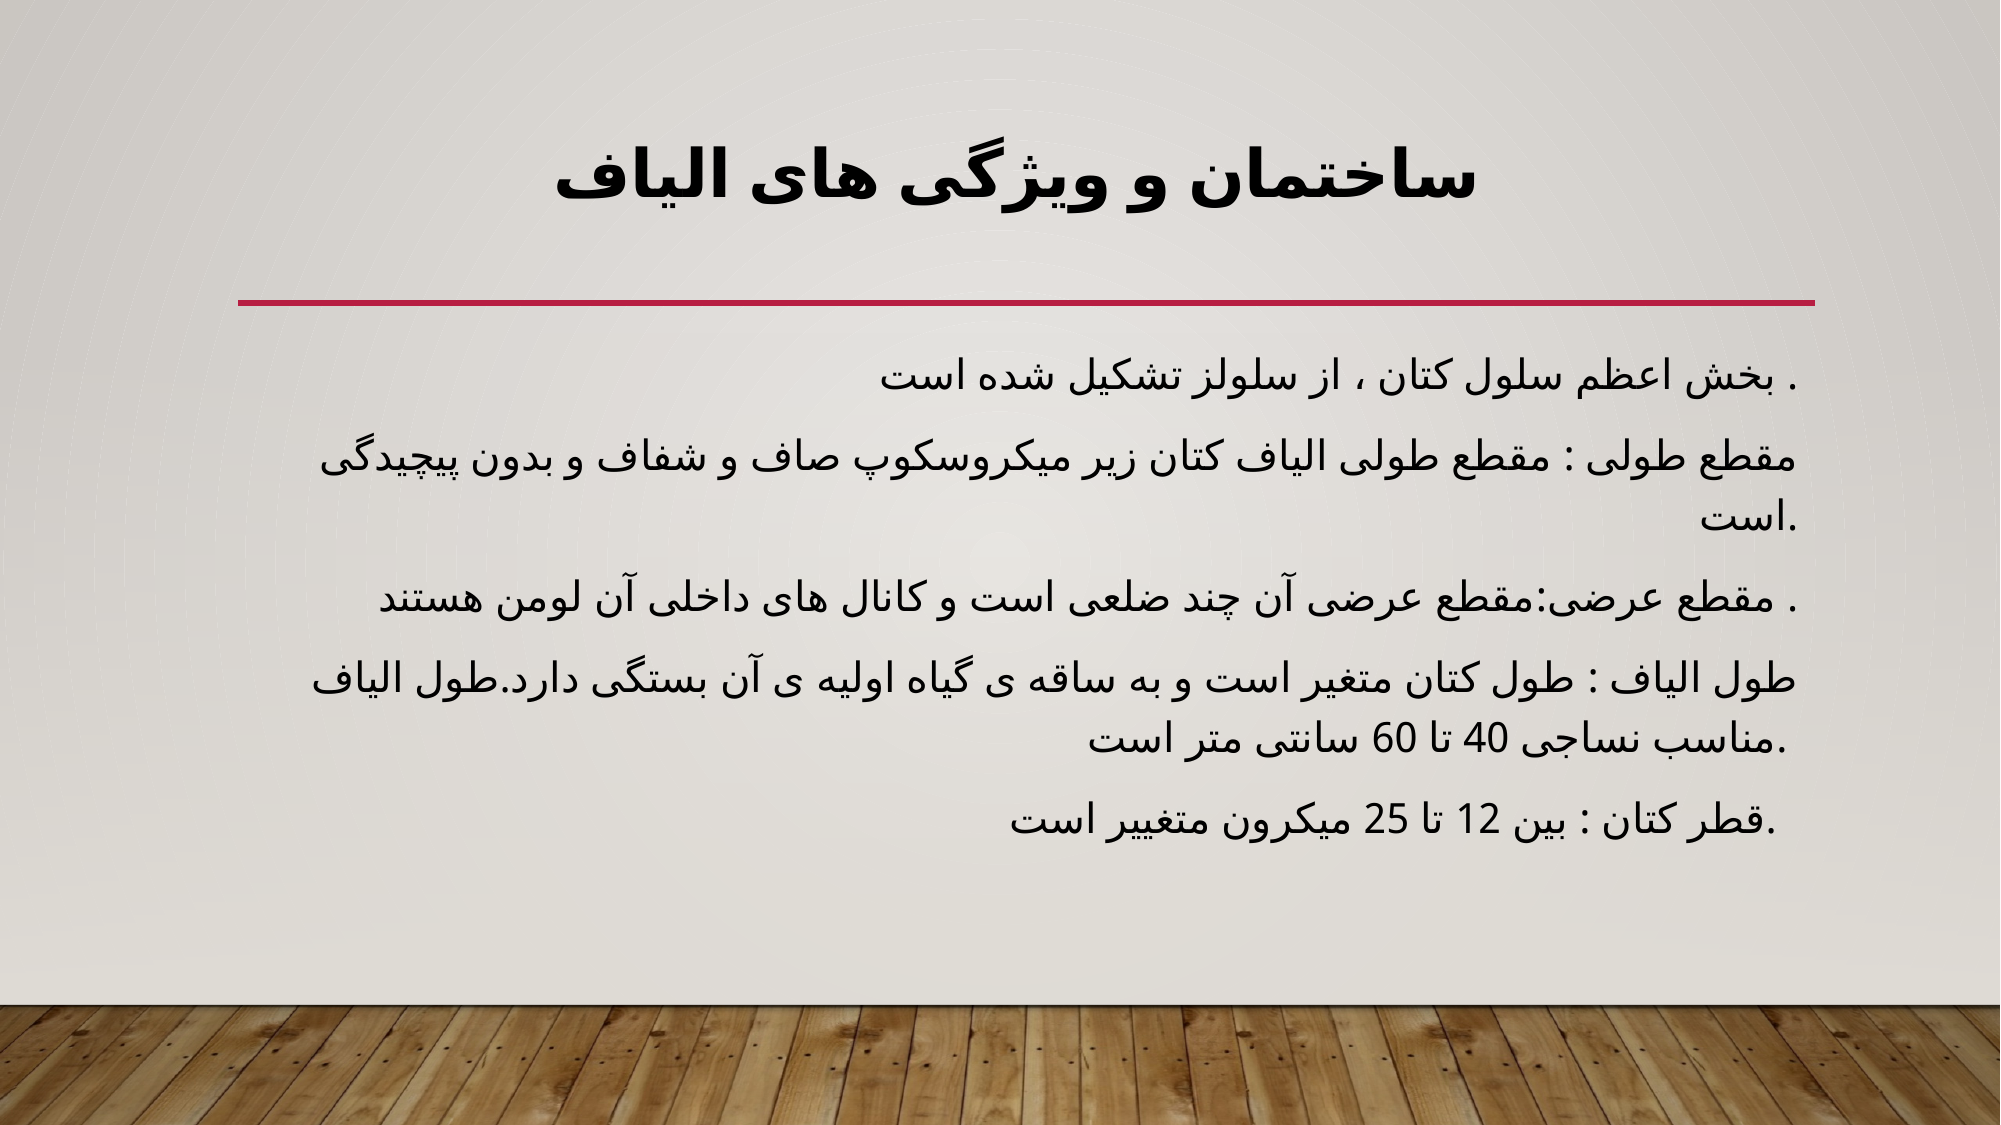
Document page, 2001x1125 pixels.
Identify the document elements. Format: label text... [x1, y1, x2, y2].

list بخش اعظم سلول کتان ، از سلولز تشکیل شده است . مقطع طولی : مقطع طولی الیاف کتان زیر میکروسکوپ صاف و شفاف و بدون پیچیدگی است. مقطع عرضی:مقطع عرضی آن چند ضلعی است و کانال های داخلی آن لومن هستند . طول الیاف : طول کتان متغیر است و به ساقه ی گیاه اولیه ی آن بستگی دارد.طول الیاف مناسب نساجی 40 تا 60 سانتی متر است. قطر کتان : بین 12 تا 25 میکرون متغییر است. [238, 330, 1814, 897]
picture [0, 1005, 2000, 1125]
title ساختمان و ویژگی های الیاف [238, 131, 1814, 305]
